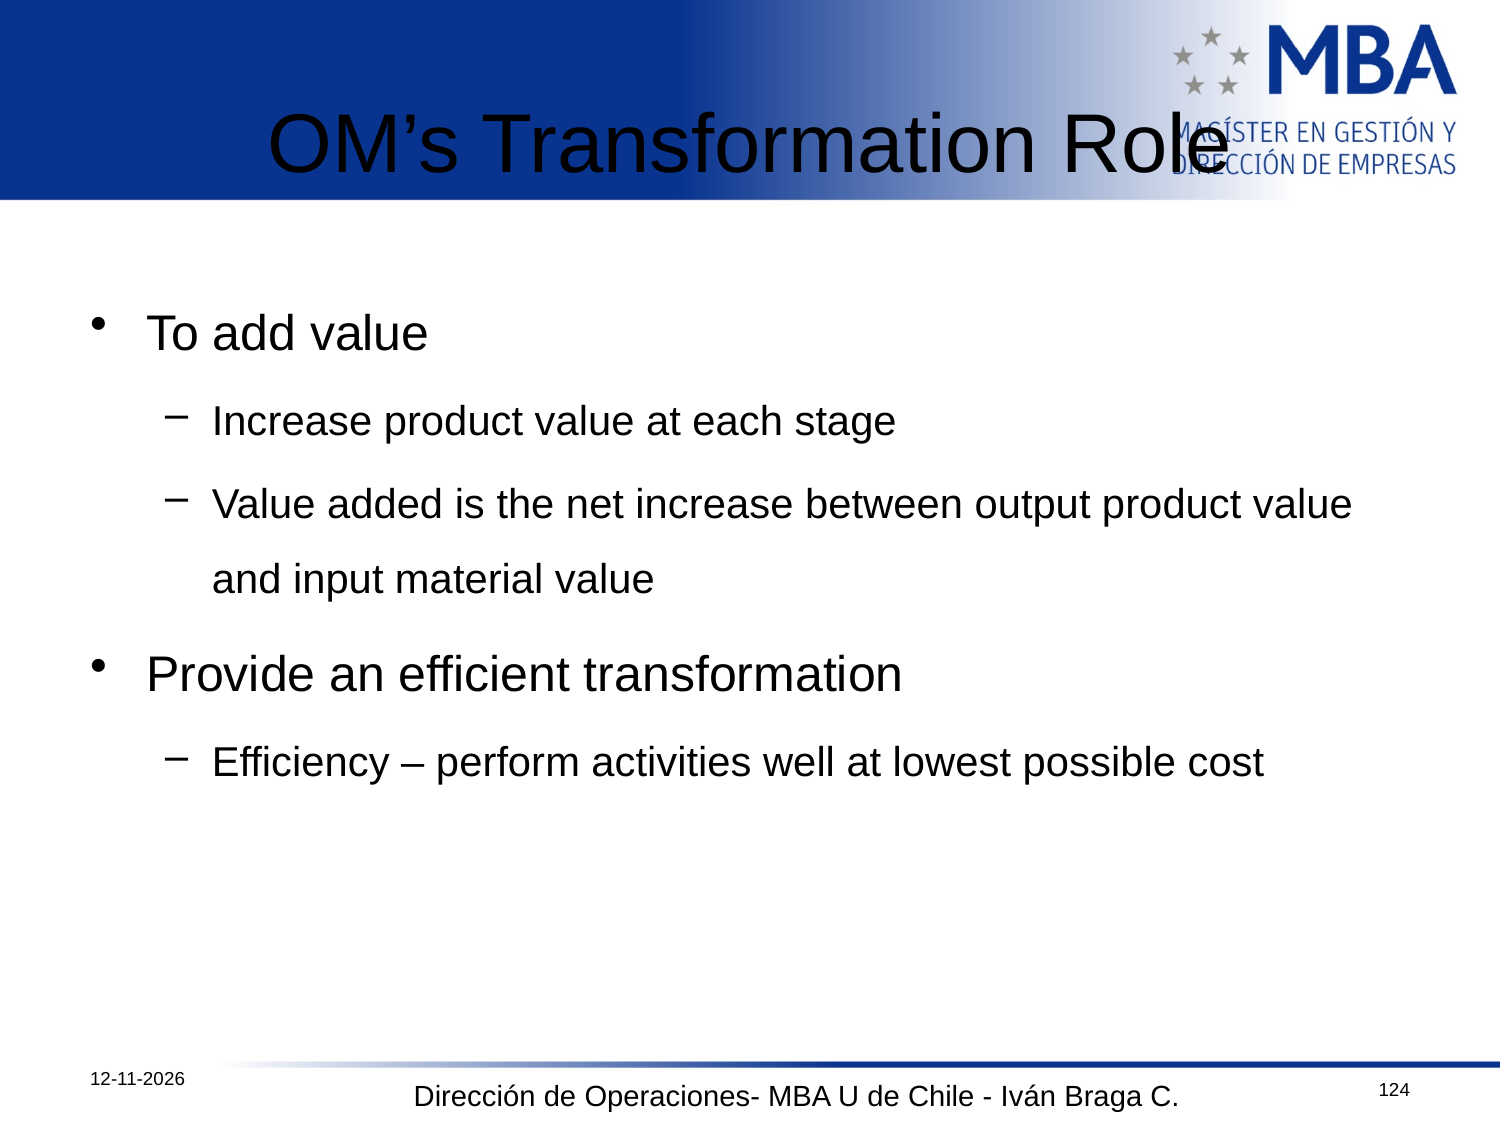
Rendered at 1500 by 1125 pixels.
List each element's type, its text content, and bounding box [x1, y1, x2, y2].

footer [501, 1070, 1034, 1125]
picture [0, 0, 1500, 1125]
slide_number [74, 1058, 426, 1103]
slide_number 124 [1234, 1070, 1426, 1125]
title OM’s Transformation Role [75, 45, 1425, 233]
list To add value Increase product value at each stage Value added is the net increase between output product value and input material value Provide an efficient transformation Efficiency – perform activities well at lowest possible cost [75, 262, 1425, 1005]
